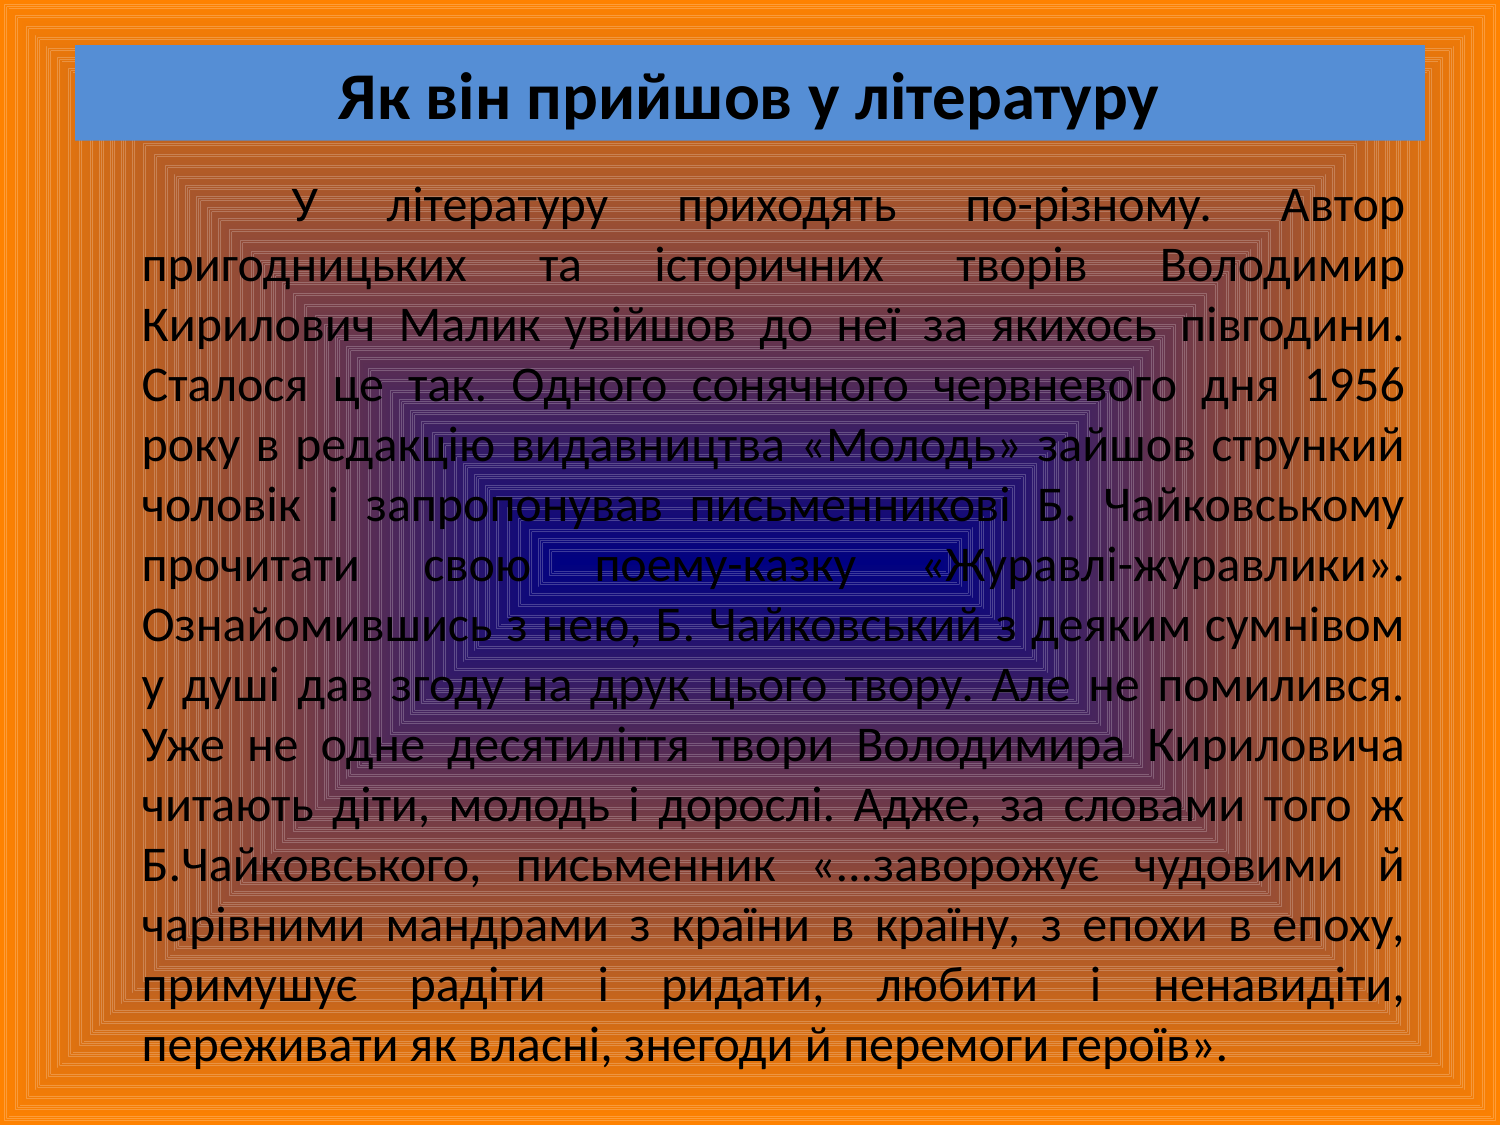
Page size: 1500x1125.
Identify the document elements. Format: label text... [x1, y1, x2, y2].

title Як він прийшов у літературу [75, 45, 1425, 141]
list У літературу приходять по-різному. Автор пригодницьких та історичних творів Володимир Кирилович Малик увійшов до неї за якихось півгодини. Сталося це так. Одного сонячного червневого дня 1956 року в редакцію видавництва «Молодь» зайшов стрункий чоловік і запропонував письменникові Б. Чайковському прочитати свою поему-казку «Журавлі-журавлики». Ознайомившись з нею, Б. Чайковський з деяким сумнівом у душі дав згоду на друк цього твору. Але не помилився. Уже не одне десятиліття твори Володимира Кириловича читають діти, молодь і дорослі. Адже, за словами того ж Б.Чайковського, письменник «...заворожує чудовими й чарівними мандрами з країни в країну, з епохи в епоху, примушує радіти і ридати, любити і ненавидіти, переживати як власні, знегоди й перемоги героїв». [70, 164, 1421, 1090]
